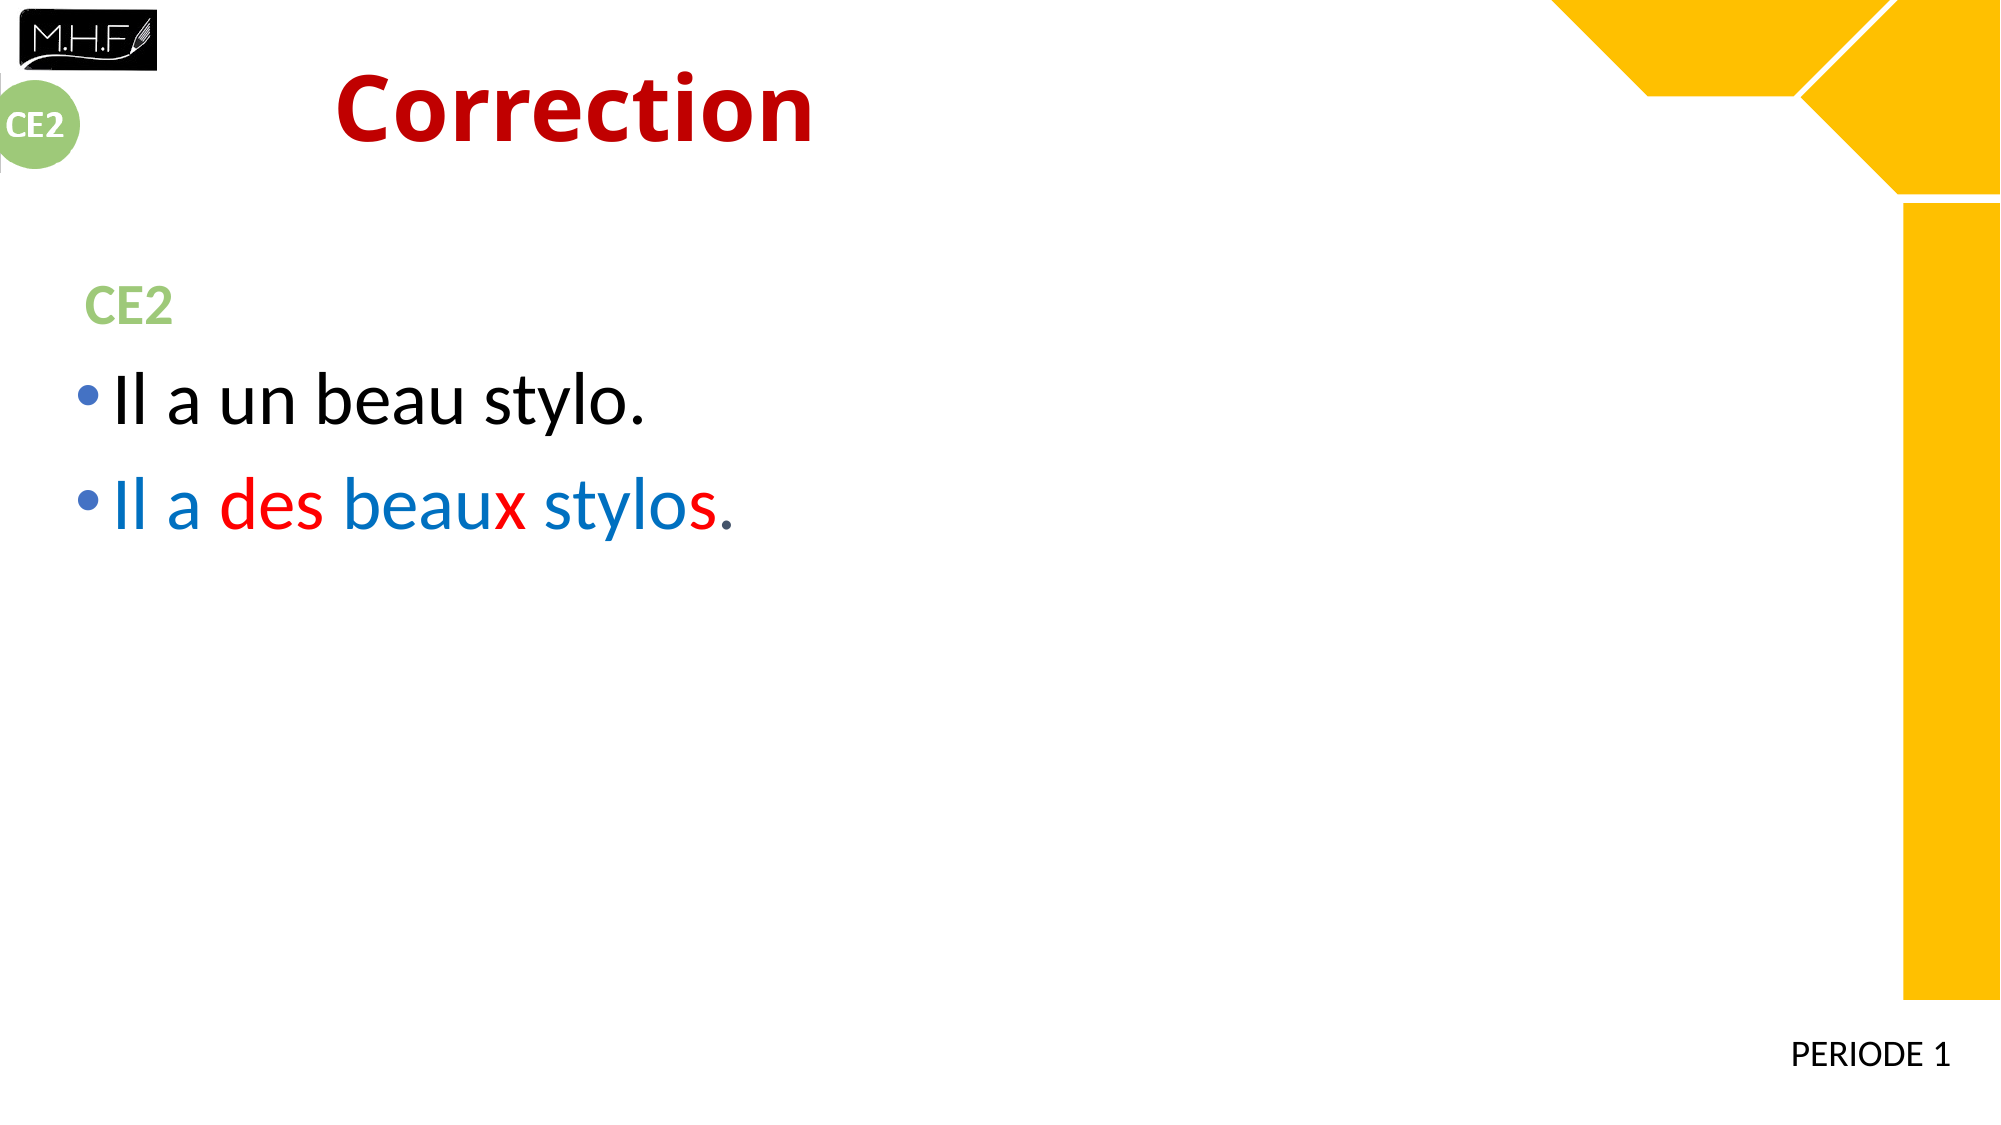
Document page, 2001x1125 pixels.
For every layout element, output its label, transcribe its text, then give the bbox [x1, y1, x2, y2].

text_box [1902, 202, 2000, 1001]
text_box CE2 [69, 238, 733, 342]
text_box PERIODE 1 [1362, 1021, 1967, 1125]
text_box [1549, 0, 1892, 98]
picture [0, 7, 157, 173]
title Correction [318, 3, 1865, 221]
text_box Il a un beau stylo. Il a des beaux stylos. [41, 342, 1397, 580]
text_box [1799, 0, 2000, 196]
